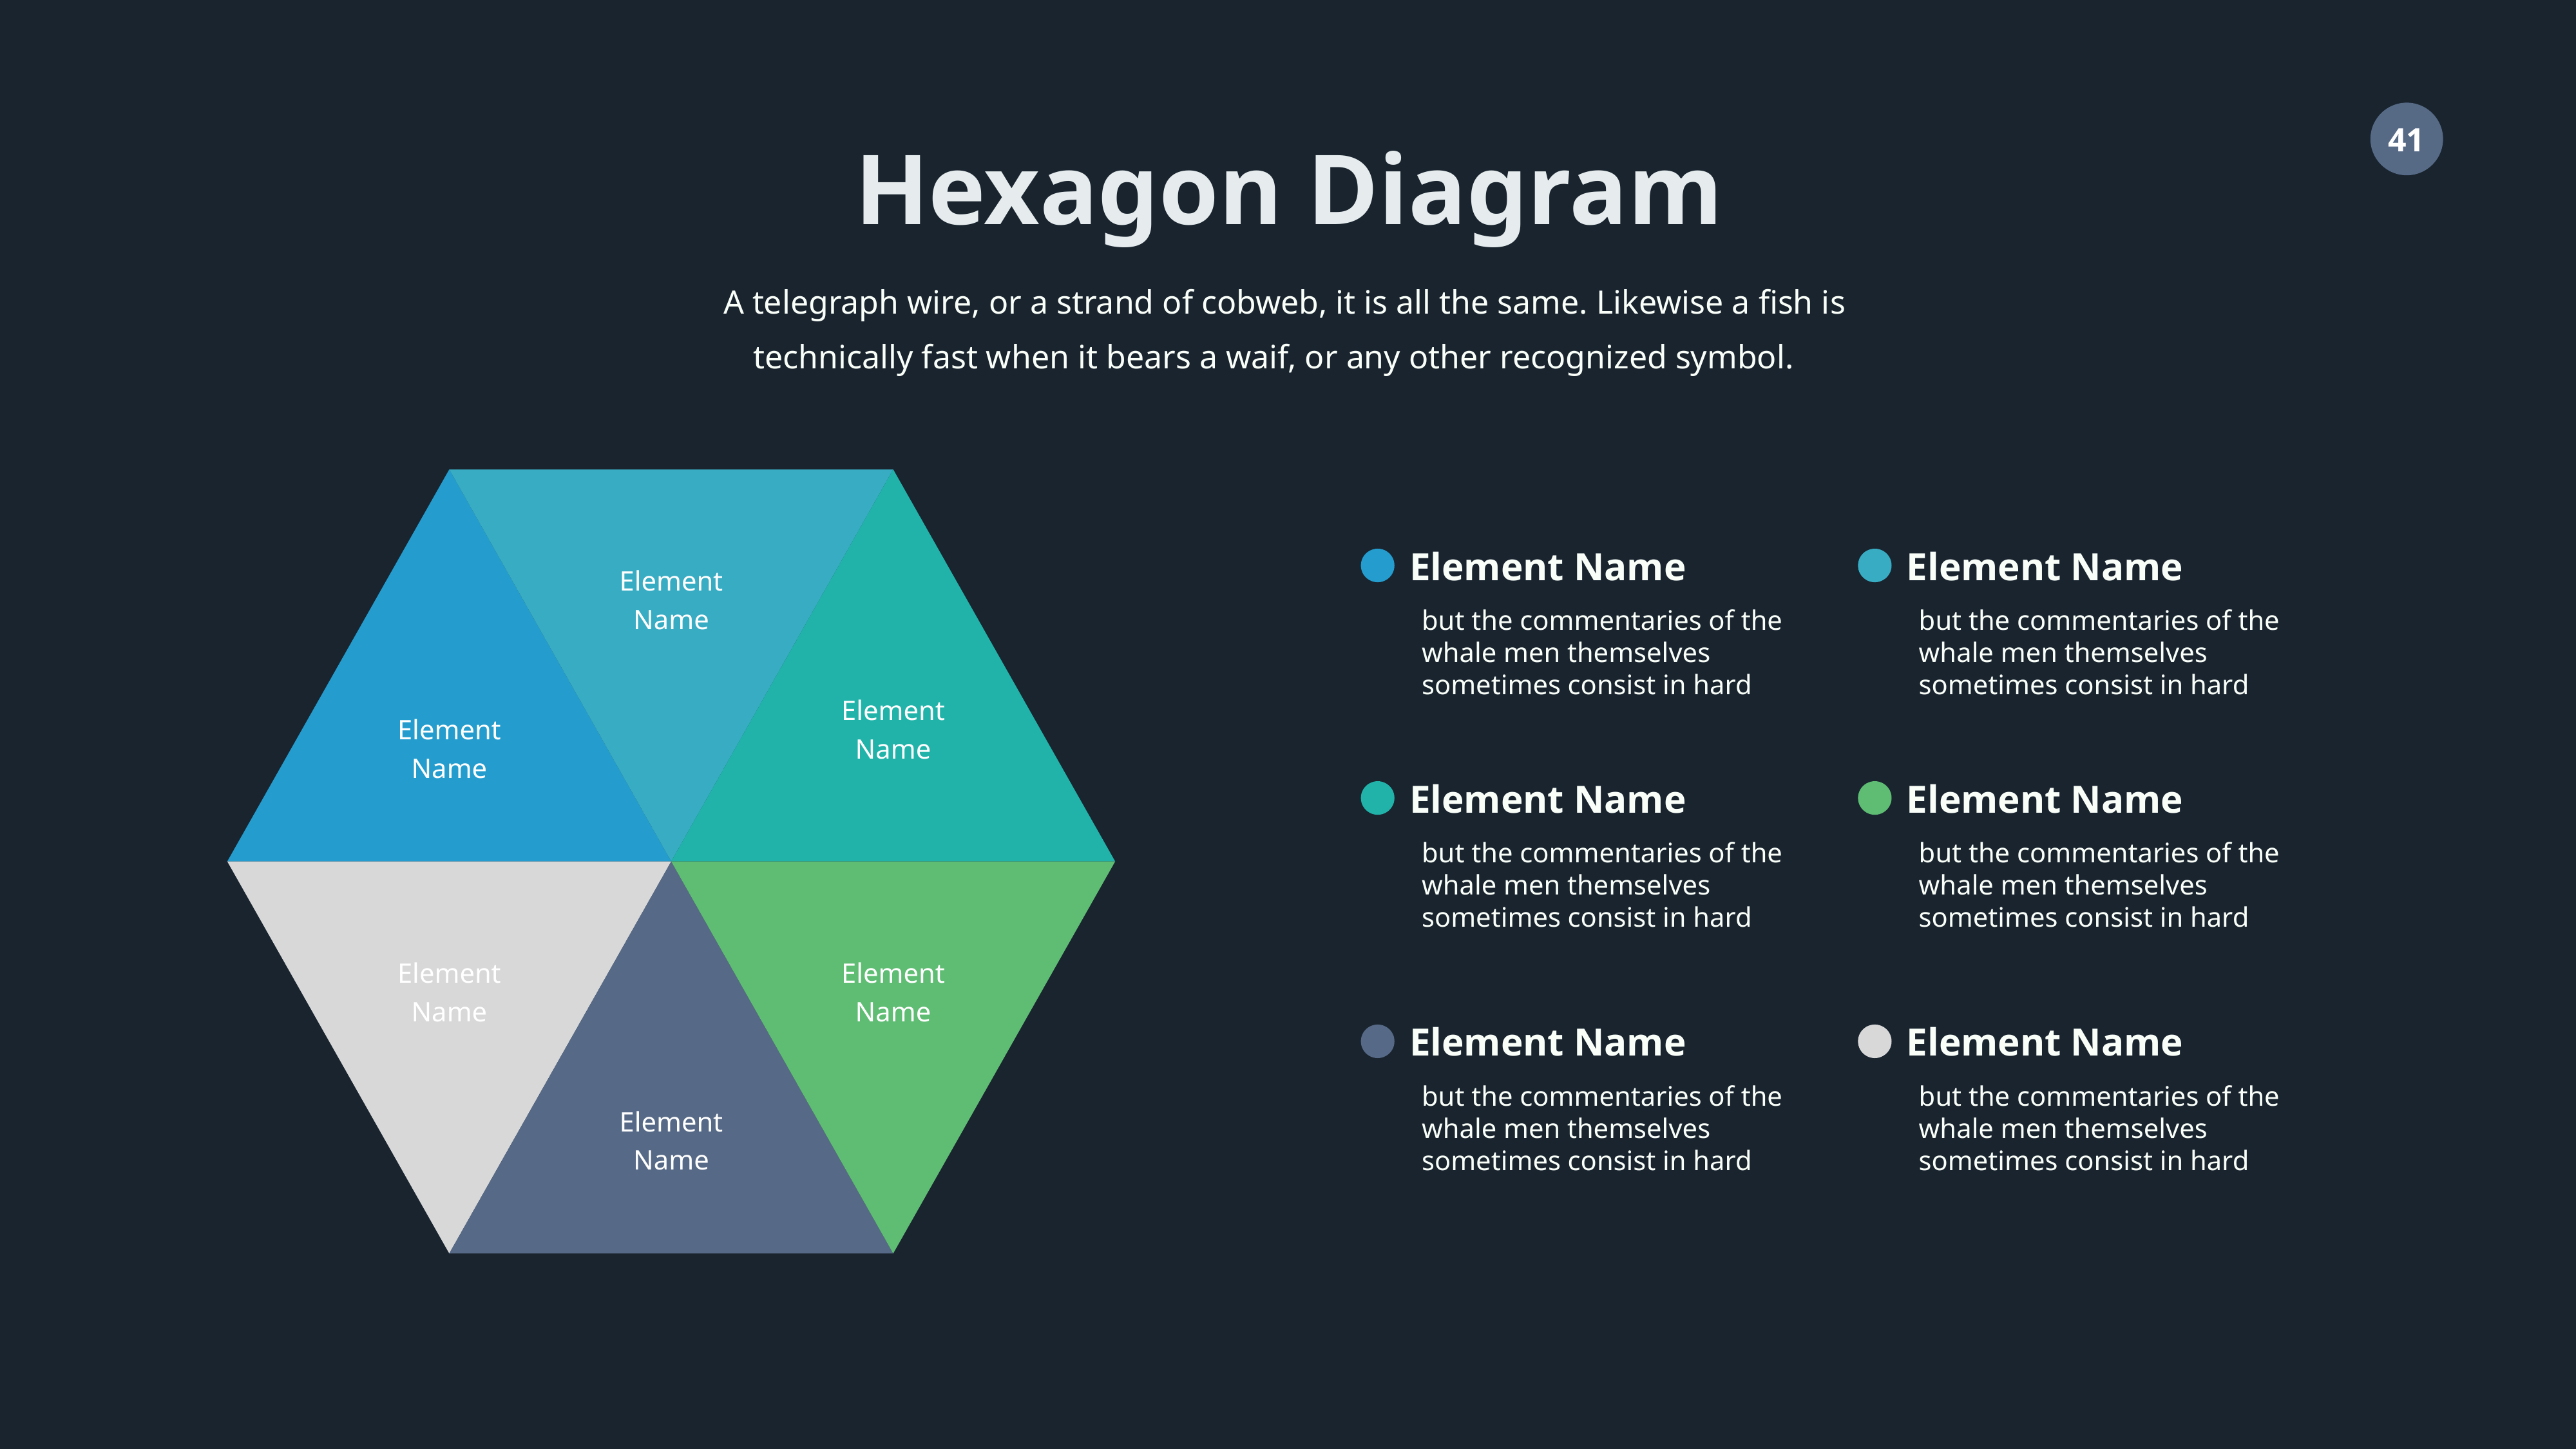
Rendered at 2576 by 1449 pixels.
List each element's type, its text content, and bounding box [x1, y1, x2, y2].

text_box [1360, 781, 1395, 816]
text_box but the commentaries of the whale men themselves sometimes consist in hard [1909, 598, 2290, 705]
text_box but the commentaries of the whale men themselves sometimes consist in hard [1412, 598, 1793, 705]
text_box [1360, 547, 1395, 583]
text_box Element Name [1400, 538, 1696, 592]
text_box but the commentaries of the whale men themselves sometimes consist in hard [1909, 1074, 2290, 1180]
text_box Element Name [1897, 1014, 2193, 1068]
text_box but the commentaries of the whale men themselves sometimes consist in hard [1412, 1074, 1793, 1180]
text_box [1857, 1023, 1893, 1059]
text_box Element Name [1400, 1014, 1696, 1068]
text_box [227, 469, 1116, 1254]
text_box Element Name [1897, 538, 2193, 592]
text_box Hexagon Diagram [845, 123, 1733, 249]
text_box but the commentaries of the whale men themselves sometimes consist in hard [1909, 831, 2290, 938]
text_box [1857, 781, 1893, 816]
text_box [1857, 547, 1893, 583]
text_box but the commentaries of the whale men themselves sometimes consist in hard [1412, 831, 1793, 938]
text_box A telegraph wire, or a strand of cobweb, it is all the same. Likewise a fish is technically fast when it bears a waif, or any other recognized symbol. [704, 260, 1865, 380]
text_box Element Name [1400, 770, 1696, 825]
text_box Element Name [1897, 770, 2193, 825]
text_box [1360, 1023, 1395, 1059]
